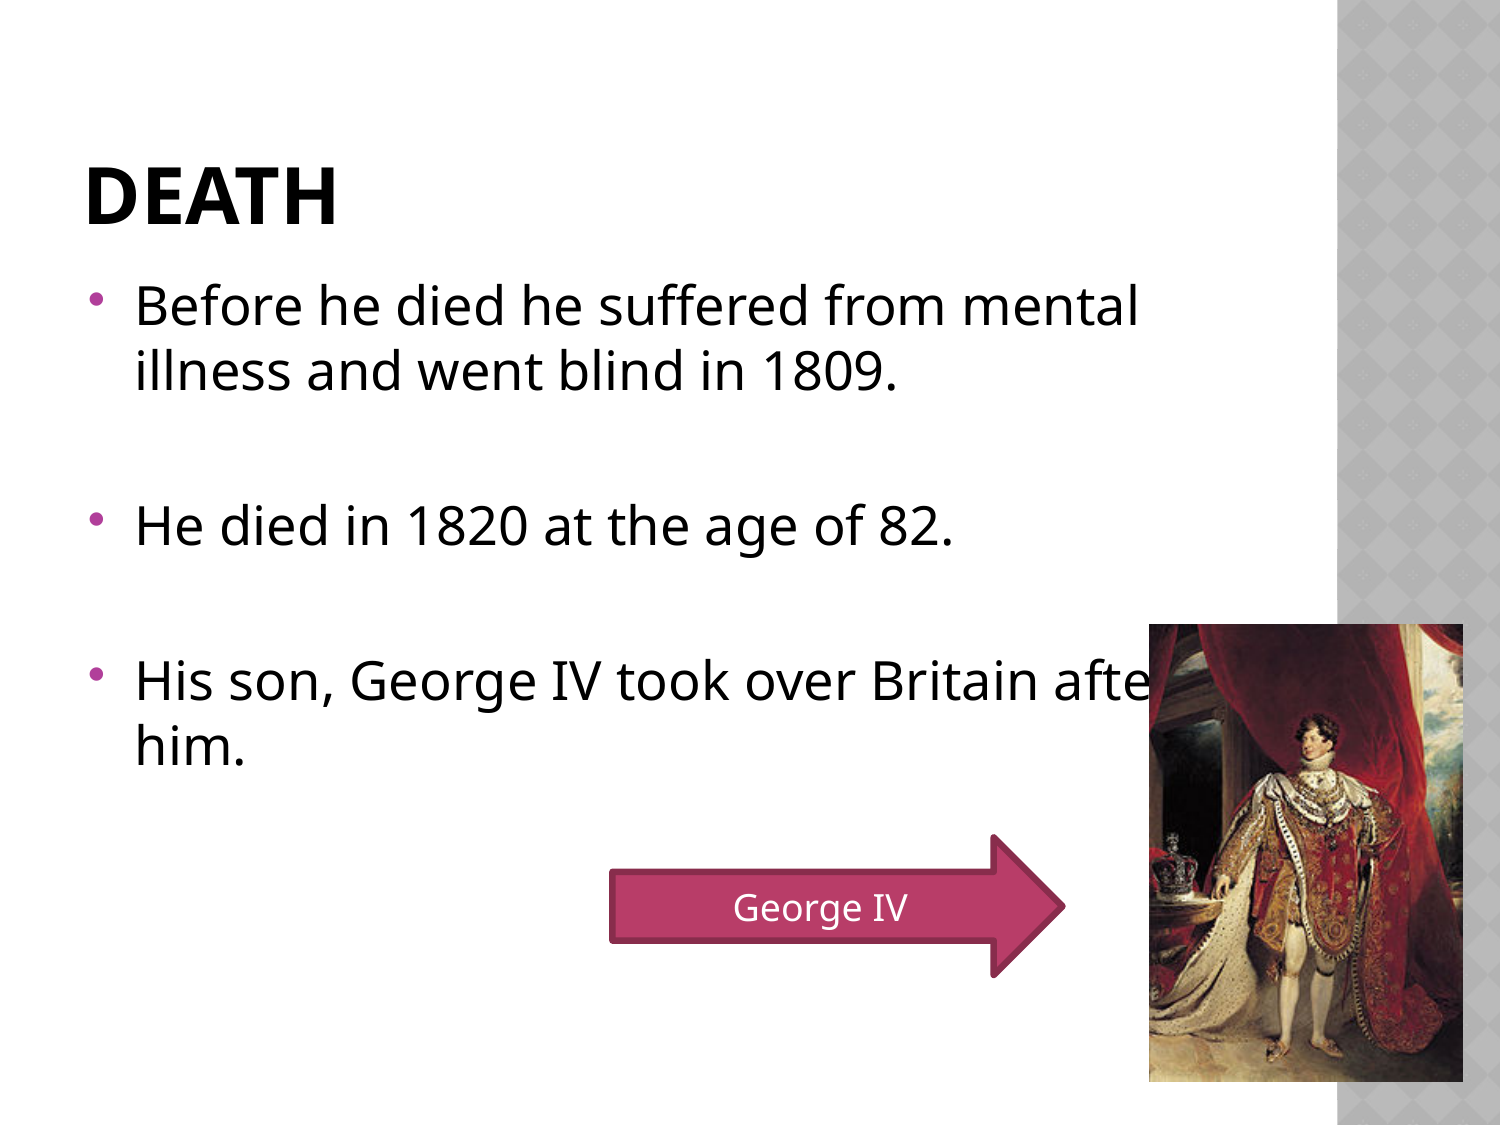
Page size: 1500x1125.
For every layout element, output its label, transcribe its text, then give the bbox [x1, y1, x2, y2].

list Before he died he suffered from mental illness and went blind in 1809. He died in 1820 at the age of 82. His son, George IV took over Britain after him. [75, 264, 1263, 1059]
picture [1149, 624, 1463, 1082]
text_box George IV [609, 834, 1066, 979]
title death [75, 52, 1263, 240]
